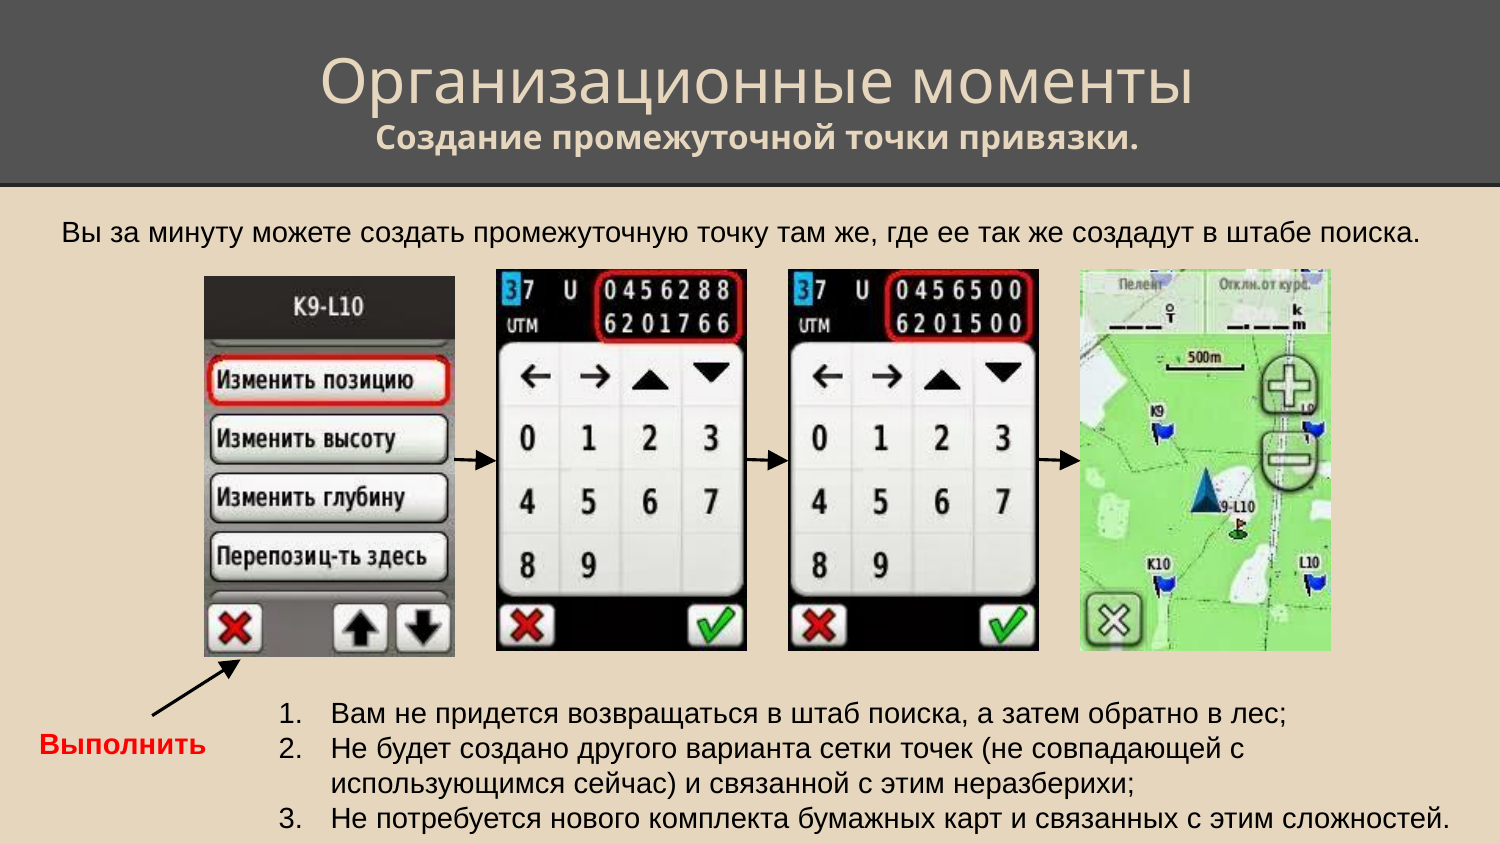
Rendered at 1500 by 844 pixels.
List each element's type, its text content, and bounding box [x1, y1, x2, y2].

picture [496, 269, 747, 651]
picture [1080, 269, 1331, 651]
title Организационные моменты Создание промежуточной точки привязки. [24, 10, 1492, 172]
text_box Вам не придется возвращаться в штаб поиска, а затем обратно в лес; Не будет создано другого варианта сетки точек (не совпадающей с использующимся сейчас) и связанной с этим неразберихи; Не потребуется нового комплекта бумажных карт и связанных с этим сложностей. [240, 679, 1484, 825]
text_box Выполнить [24, 718, 226, 768]
picture [788, 269, 1039, 651]
picture [203, 275, 455, 658]
text_box Вы за минуту можете создать промежуточную точку там же, где ее так же создадут в штабе поиска. [46, 197, 1454, 264]
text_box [151, 659, 241, 716]
